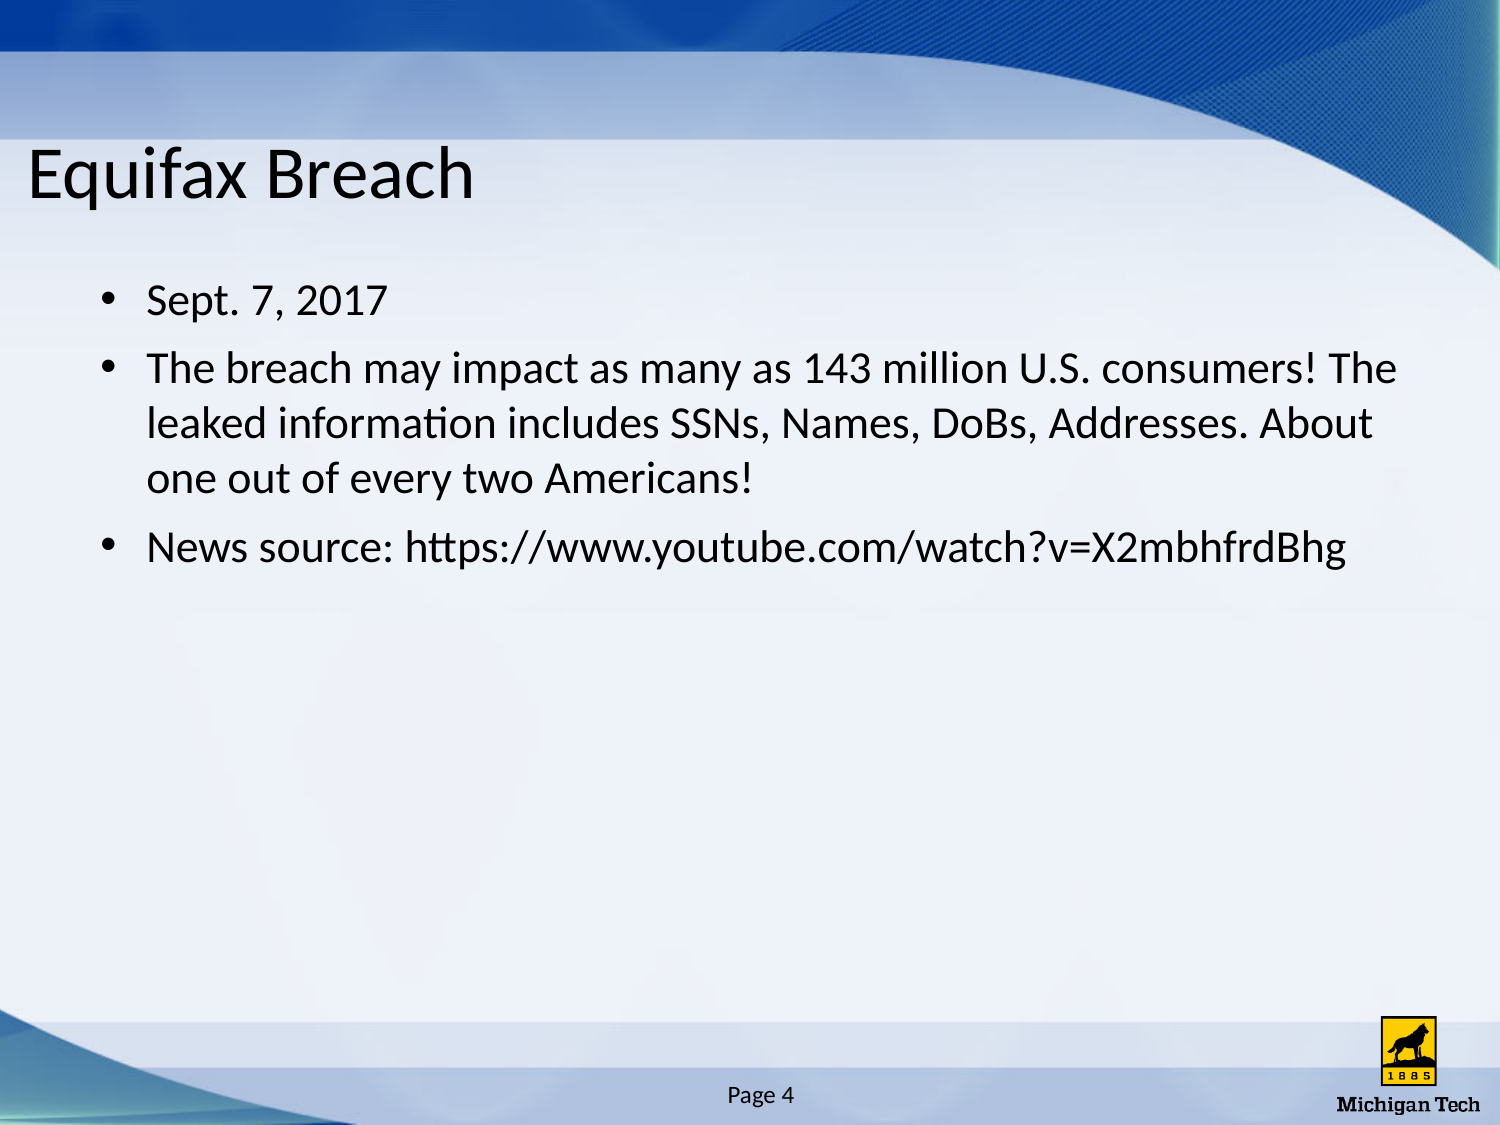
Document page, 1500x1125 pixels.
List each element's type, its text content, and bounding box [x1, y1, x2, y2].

list Sept. 7, 2017 The breach may impact as many as 143 million U.S. consumers! The leaked information includes SSNs, Names, DoBs, Addresses. About one out of every two Americans! News source: https://www.youtube.com/watch?v=X2mbhfrdBhg [75, 262, 1425, 1063]
title Equifax Breach [12, 75, 1263, 263]
picture [0, 0, 1500, 1125]
